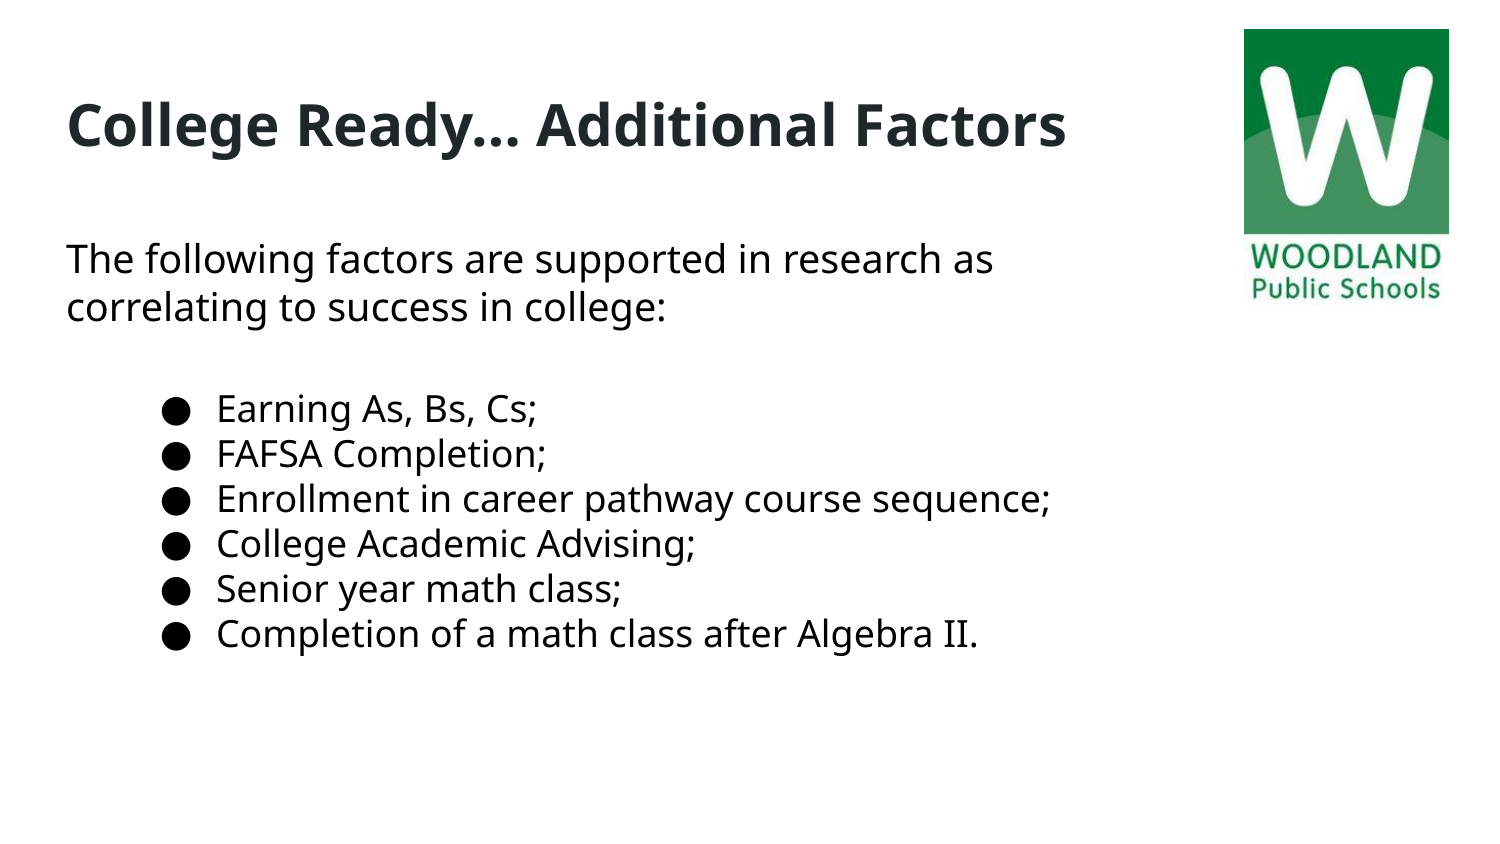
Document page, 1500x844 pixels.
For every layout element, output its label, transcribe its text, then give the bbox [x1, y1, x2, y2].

list Earning As, Bs, Cs; FAFSA Completion; Enrollment in career pathway course sequence; College Academic Advising; Senior year math class; Completion of a math class after Algebra II. [51, 369, 1449, 750]
text_box The following factors are supported in research as correlating to success in college: [51, 219, 1217, 362]
picture [1243, 28, 1450, 306]
title College Ready… Additional Factors [51, 72, 1238, 167]
